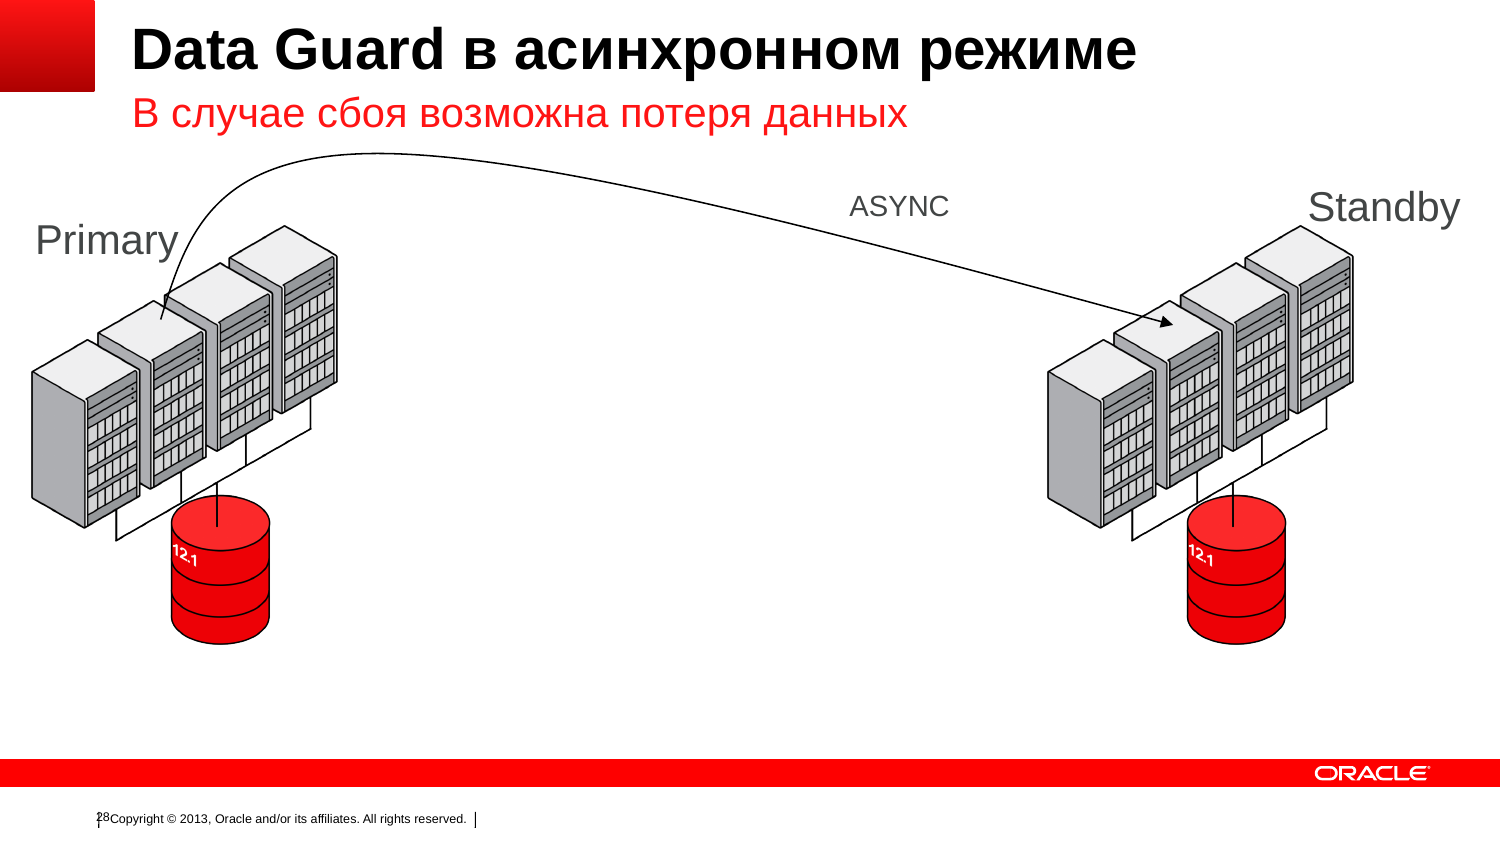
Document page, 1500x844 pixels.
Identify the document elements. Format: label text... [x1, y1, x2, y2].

title Data Guard в асинхронном режиме [131, 19, 1482, 85]
text_box Primary [20, 205, 155, 271]
picture [1046, 224, 1355, 647]
picture [0, 759, 1500, 787]
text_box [160, 152, 1174, 326]
text_box Standby [1293, 172, 1476, 238]
list В случае сбоя возможна потеря данных [131, 85, 1482, 136]
picture [30, 224, 339, 647]
